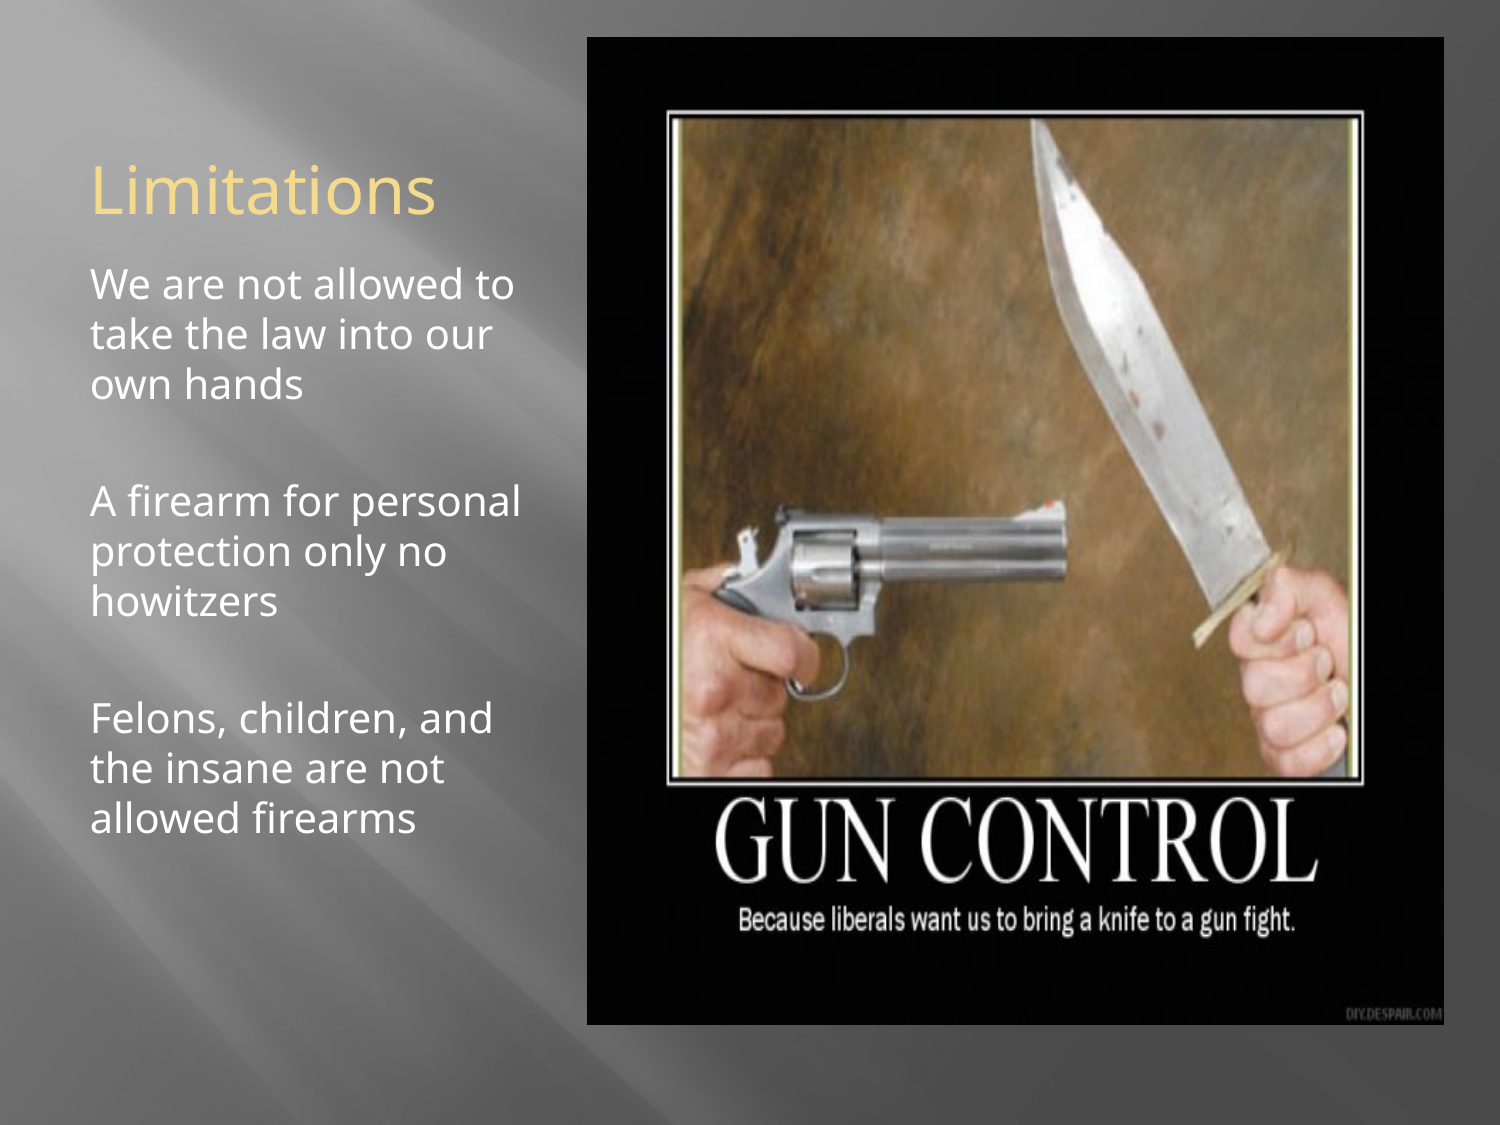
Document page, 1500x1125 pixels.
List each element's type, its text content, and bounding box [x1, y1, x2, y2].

picture [587, 37, 1444, 1026]
title Limitations [75, 44, 569, 236]
list We are not allowed to take the law into our own hands A firearm for personal protection only no howitzers Felons, children, and the insane are not allowed firearms [75, 249, 569, 1005]
